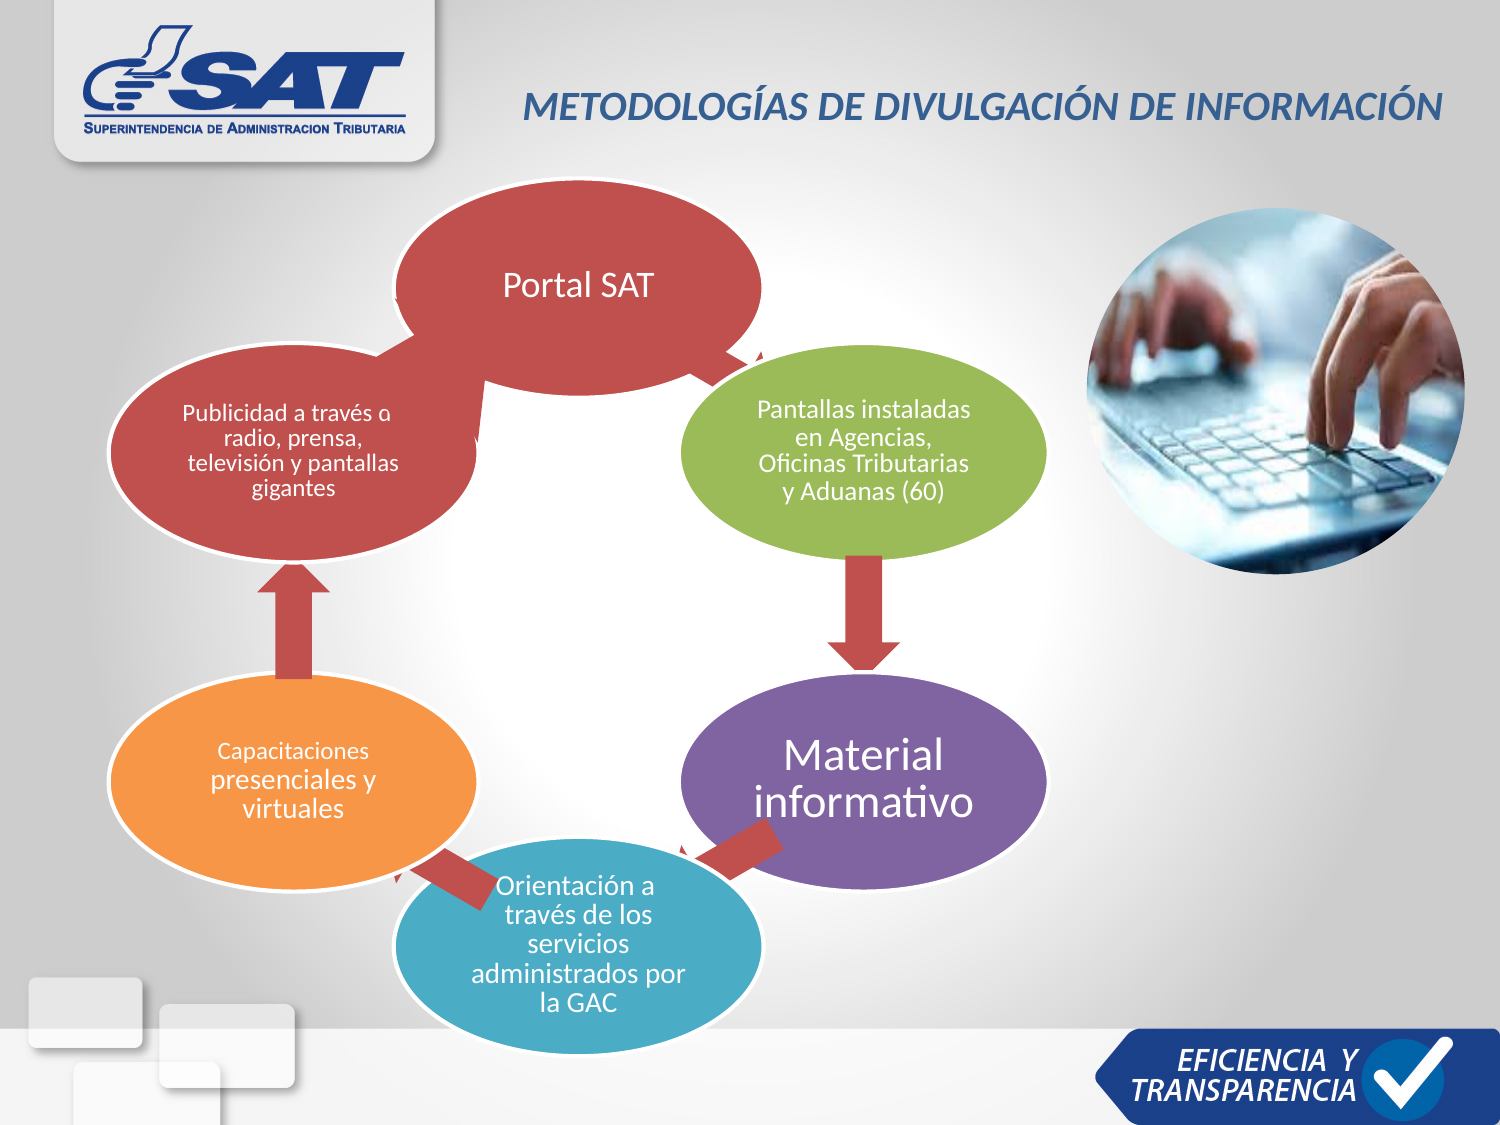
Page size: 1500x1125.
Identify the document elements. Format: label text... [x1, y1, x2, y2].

picture [0, 0, 1500, 1125]
text_box [1323, 211, 1467, 571]
text_box METODOLOGÍAS DE DIVULGACIÓN DE INFORMACIÓN [465, 71, 1500, 137]
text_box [0, 178, 1319, 1057]
